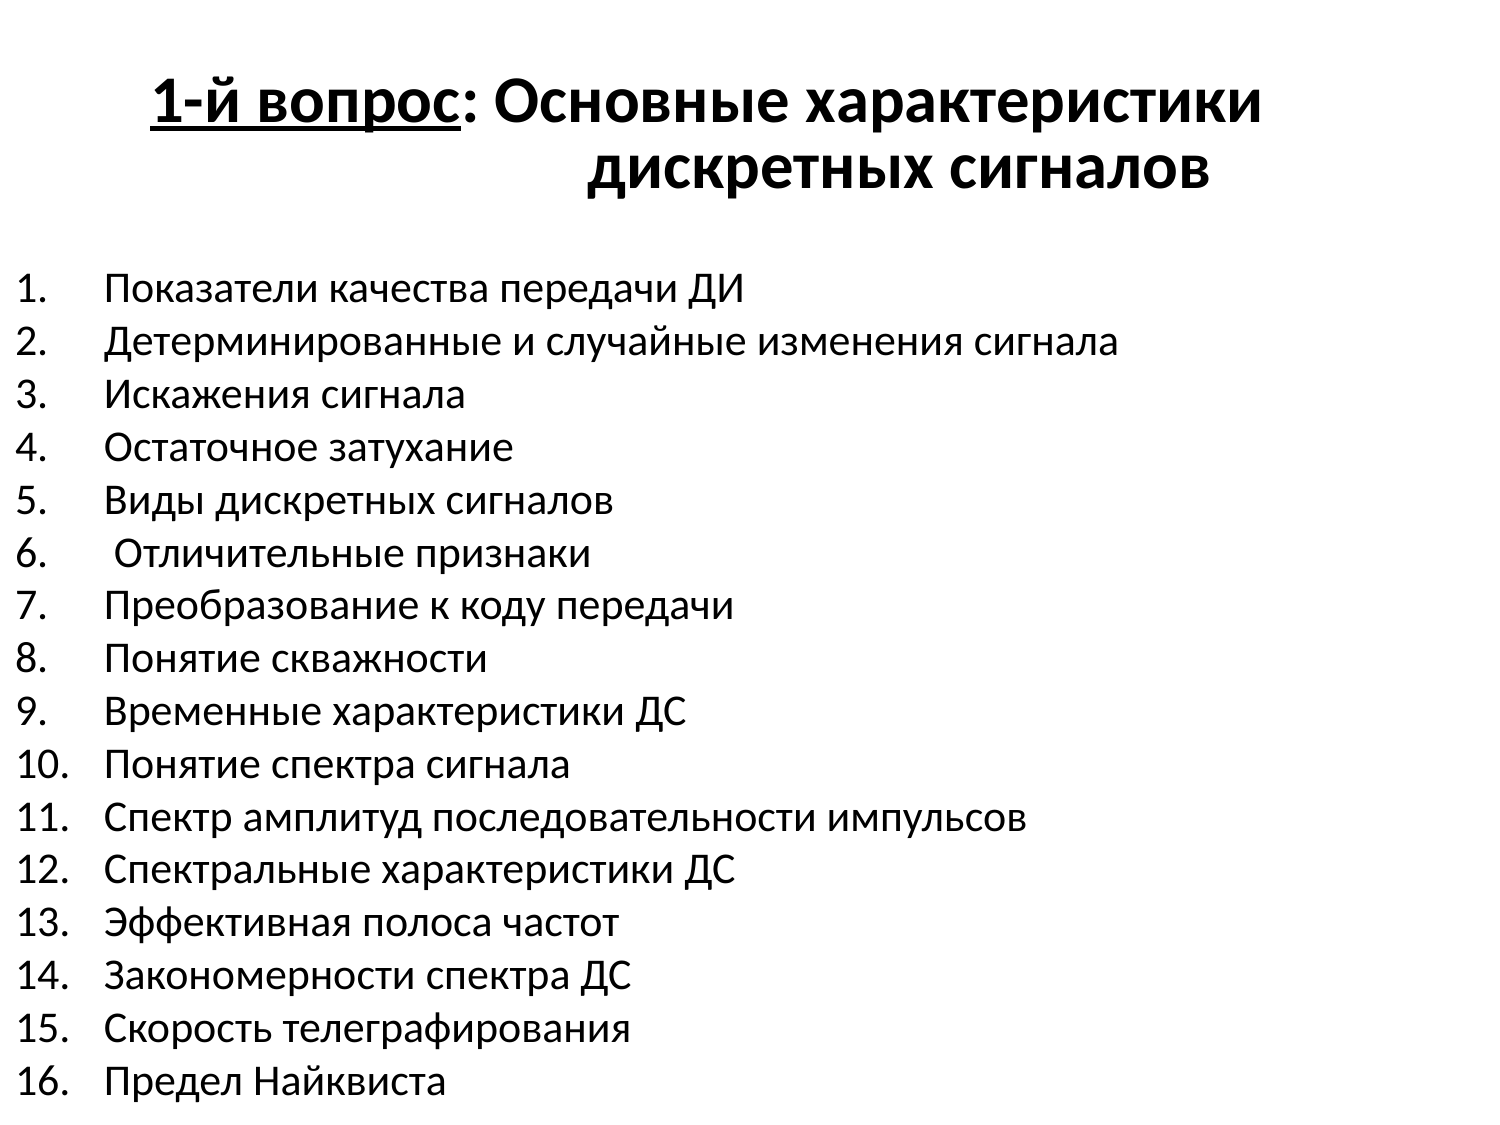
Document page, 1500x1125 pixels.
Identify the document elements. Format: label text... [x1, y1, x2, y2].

title 1-й вопрос: Основные характеристики дискретных сигналов [75, 45, 1425, 233]
list Показатели качества передачи ДИ Детерминированные и случайные изменения сигнала Искажения сигнала Остаточное затухание Виды дискретных сигналов Отличительные признаки Преобразование к коду передачи Понятие скважности Временные характеристики ДС Понятие спектра сигнала Спектр амплитуд последовательности импульсов Спектральные характеристики ДС Эффективная полоса частот Закономерности спектра ДС Скорость телеграфирования Предел Найквиста [0, 262, 1500, 1125]
